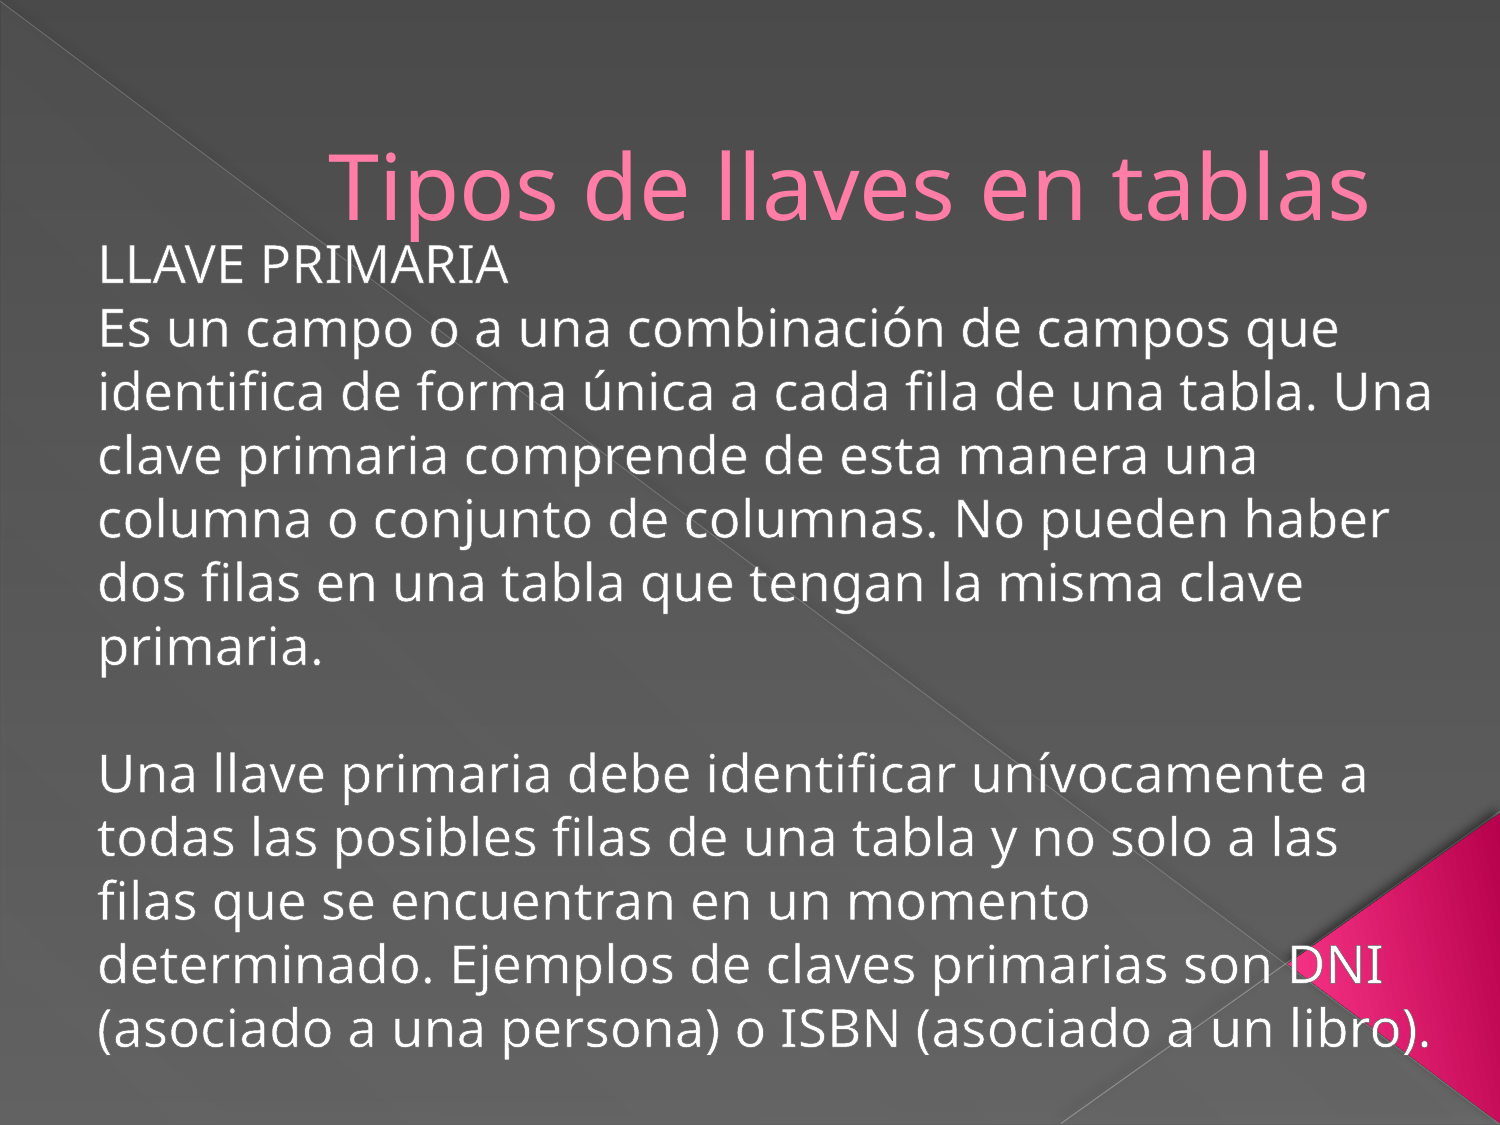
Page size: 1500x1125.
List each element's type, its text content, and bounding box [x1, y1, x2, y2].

subtitle LLAVE PRIMARIA Es un campo o a una combinación de campos que identifica de forma única a cada fila de una tabla. Una clave primaria comprende de esta manera una columna o conjunto de columnas. No pueden haber dos filas en una tabla que tengan la misma clave primaria. Una llave primaria debe identificar unívocamente a todas las posibles filas de una tabla y no solo a las filas que se encuentran en un momento determinado. Ejemplos de claves primarias son DNI (asociado a una persona) o ISBN (asociado a un libro). [82, 222, 1454, 1090]
title Tipos de llaves en tablas [112, 35, 1388, 222]
